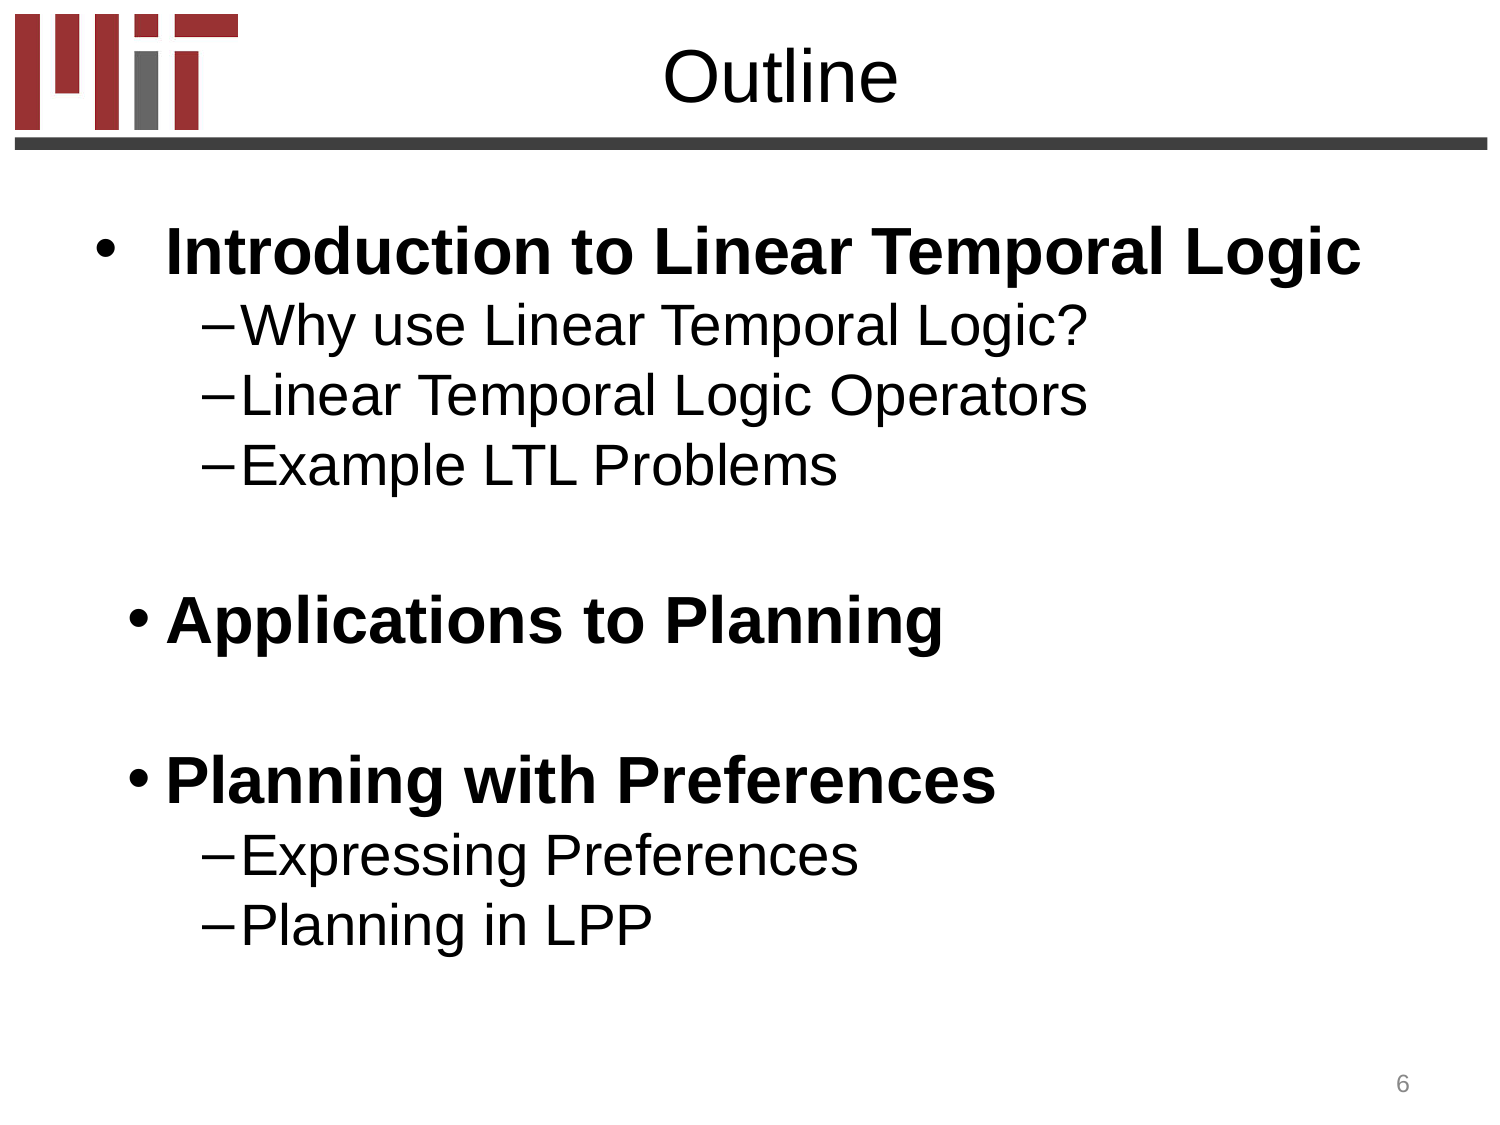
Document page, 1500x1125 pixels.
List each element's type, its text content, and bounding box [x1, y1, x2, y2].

picture [15, 14, 238, 130]
list Introduction to Linear Temporal Logic Why use Linear Temporal Logic? Linear Temporal Logic Operators Example LTL Problems Applications to Planning Planning with Preferences Expressing Preferences Planning in LPP [75, 200, 1425, 1087]
slide_number 6 [1074, 1052, 1425, 1113]
title Outline [237, 15, 1325, 130]
